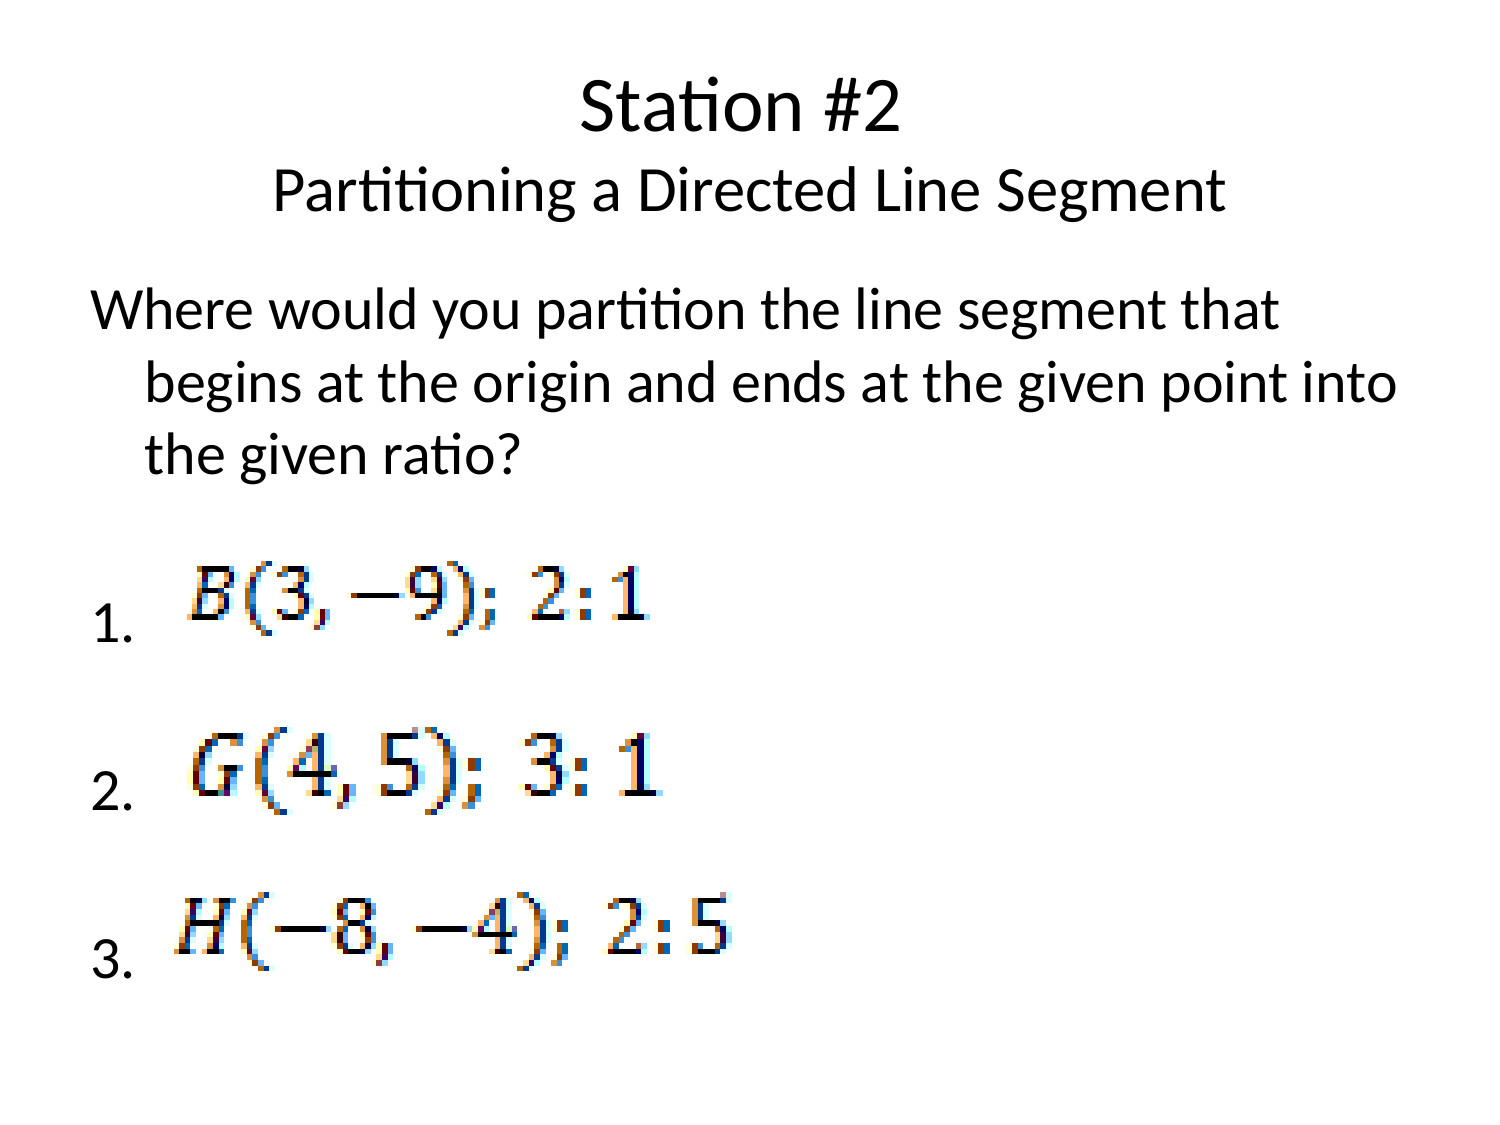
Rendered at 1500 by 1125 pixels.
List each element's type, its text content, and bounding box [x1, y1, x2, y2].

list Where would you partition the line segment that begins at the origin and ends at the given point into the given ratio? 1. 2. 3. [75, 262, 1425, 1005]
picture [187, 555, 651, 663]
title Station #2 Partitioning a Directed Line Segment [75, 45, 1425, 233]
picture [187, 721, 663, 847]
picture [174, 887, 733, 1001]
